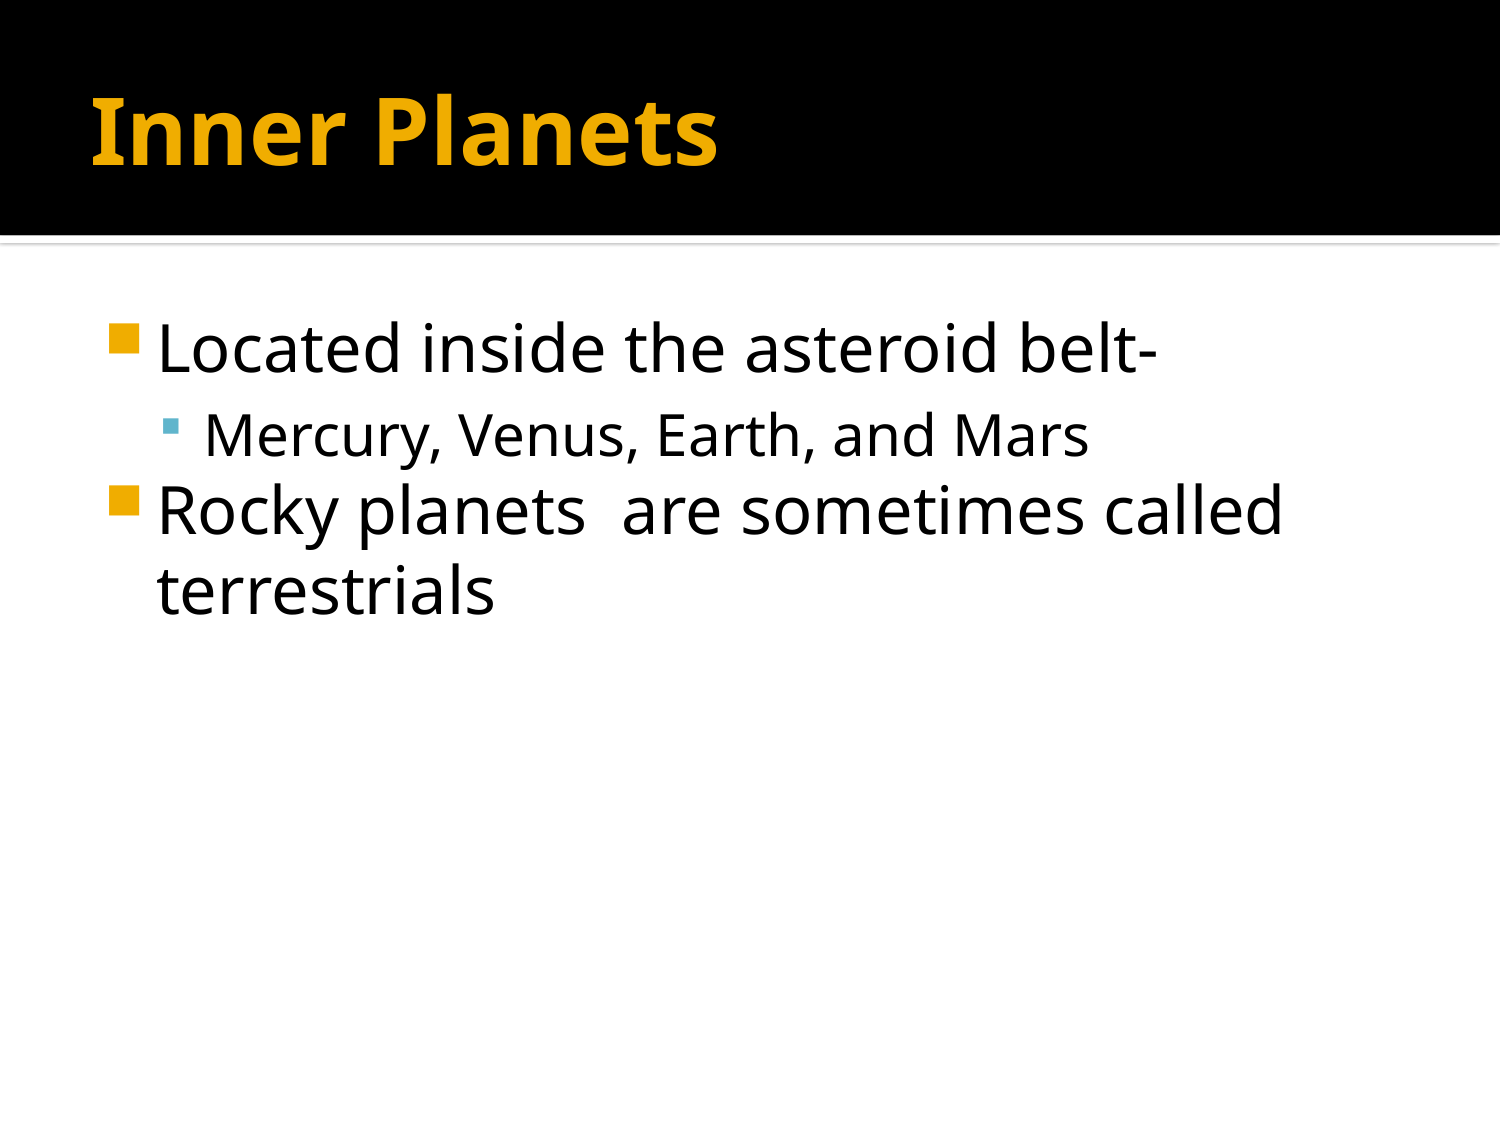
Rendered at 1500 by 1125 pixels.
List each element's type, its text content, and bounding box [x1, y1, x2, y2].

title Inner Planets [75, 25, 1425, 231]
list Located inside the asteroid belt- Mercury, Venus, Earth, and Mars Rocky planets are sometimes called terrestrials [75, 291, 1425, 1050]
